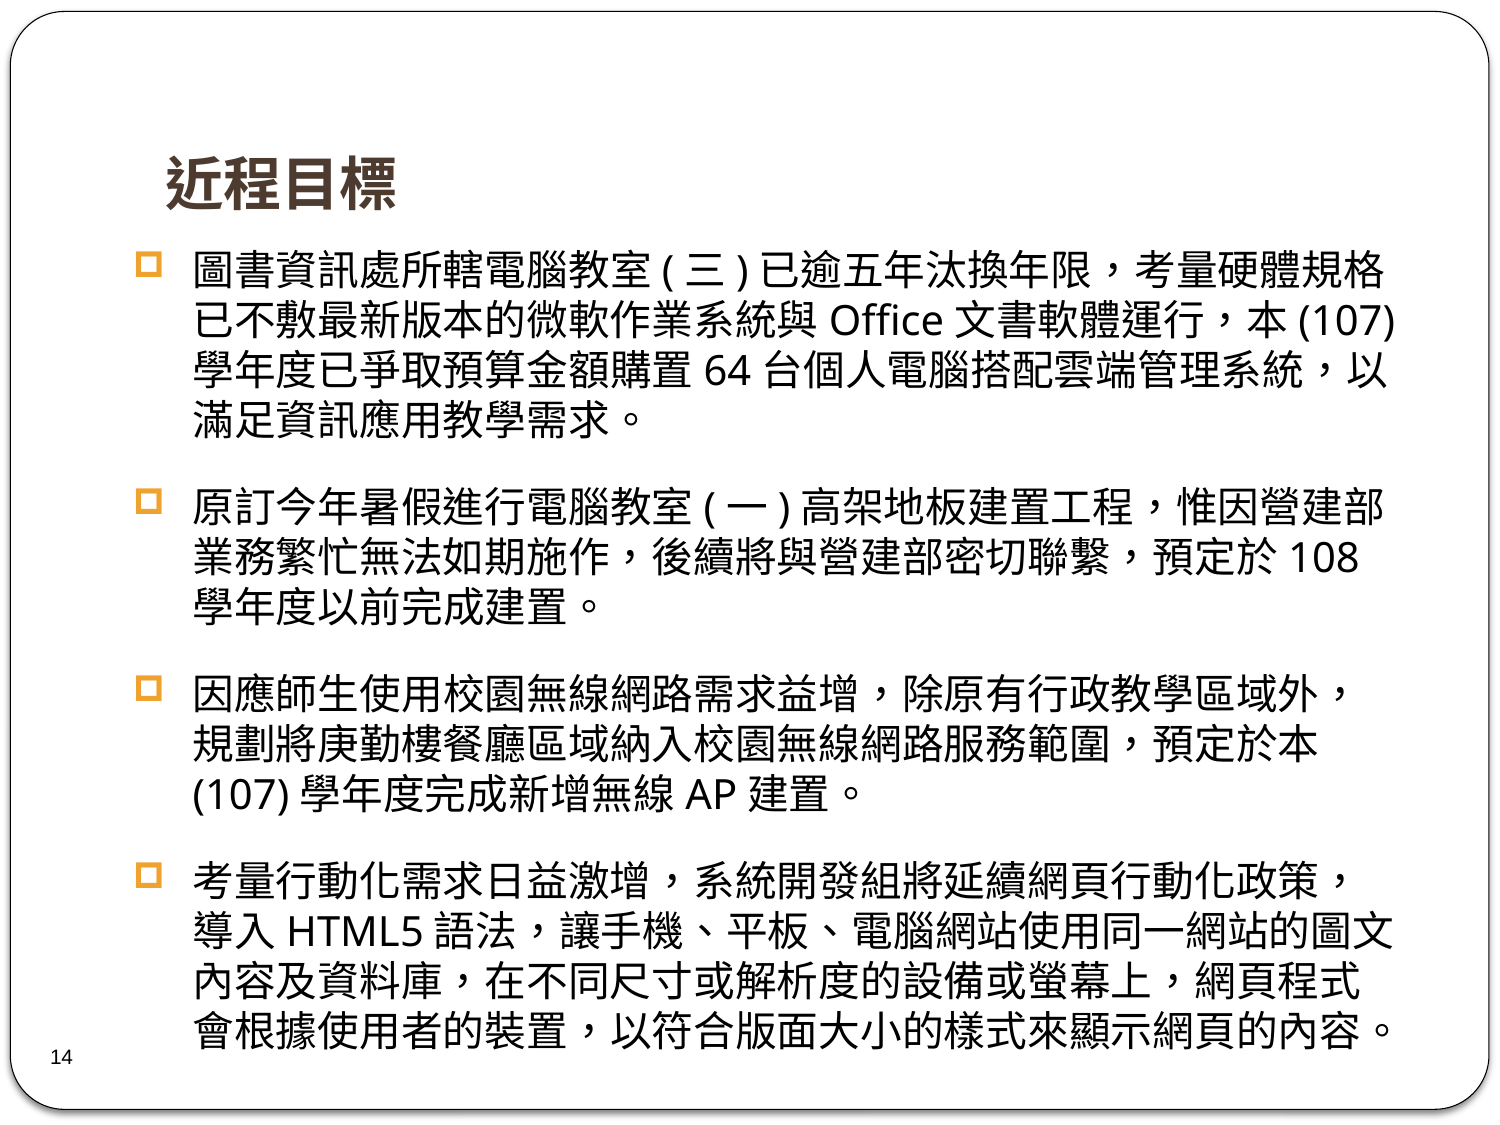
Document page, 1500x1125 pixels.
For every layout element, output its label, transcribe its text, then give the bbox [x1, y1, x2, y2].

list 圖書資訊處所轄電腦教室(三)已逾五年汰換年限，考量硬體規格已不敷最新版本的微軟作業系統與Office文書軟體運行，本(107)學年度已爭取預算金額購置64台個人電腦搭配雲端管理系統，以滿足資訊應用教學需求。 原訂今年暑假進行電腦教室(一)高架地板建置工程，惟因營建部業務繁忙無法如期施作，後續將與營建部密切聯繫，預定於108學年度以前完成建置。 因應師生使用校園無線網路需求益增，除原有行政教學區域外，規劃將庚勤樓餐廳區域納入校園無線網路服務範圍，預定於本(107)學年度完成新增無線AP建置。 考量行動化需求日益激增，系統開發組將延續網頁行動化政策，導入HTML5語法，讓手機、平板、電腦網站使用同一網站的圖文內容及資料庫，在不同尺寸或解析度的設備或螢幕上，網頁程式會根據使用者的裝置，以符合版面大小的樣式來顯示網頁的內容。 [118, 236, 1418, 945]
slide_number 14 [23, 1018, 99, 1094]
title 近程目標 [150, 45, 1425, 233]
